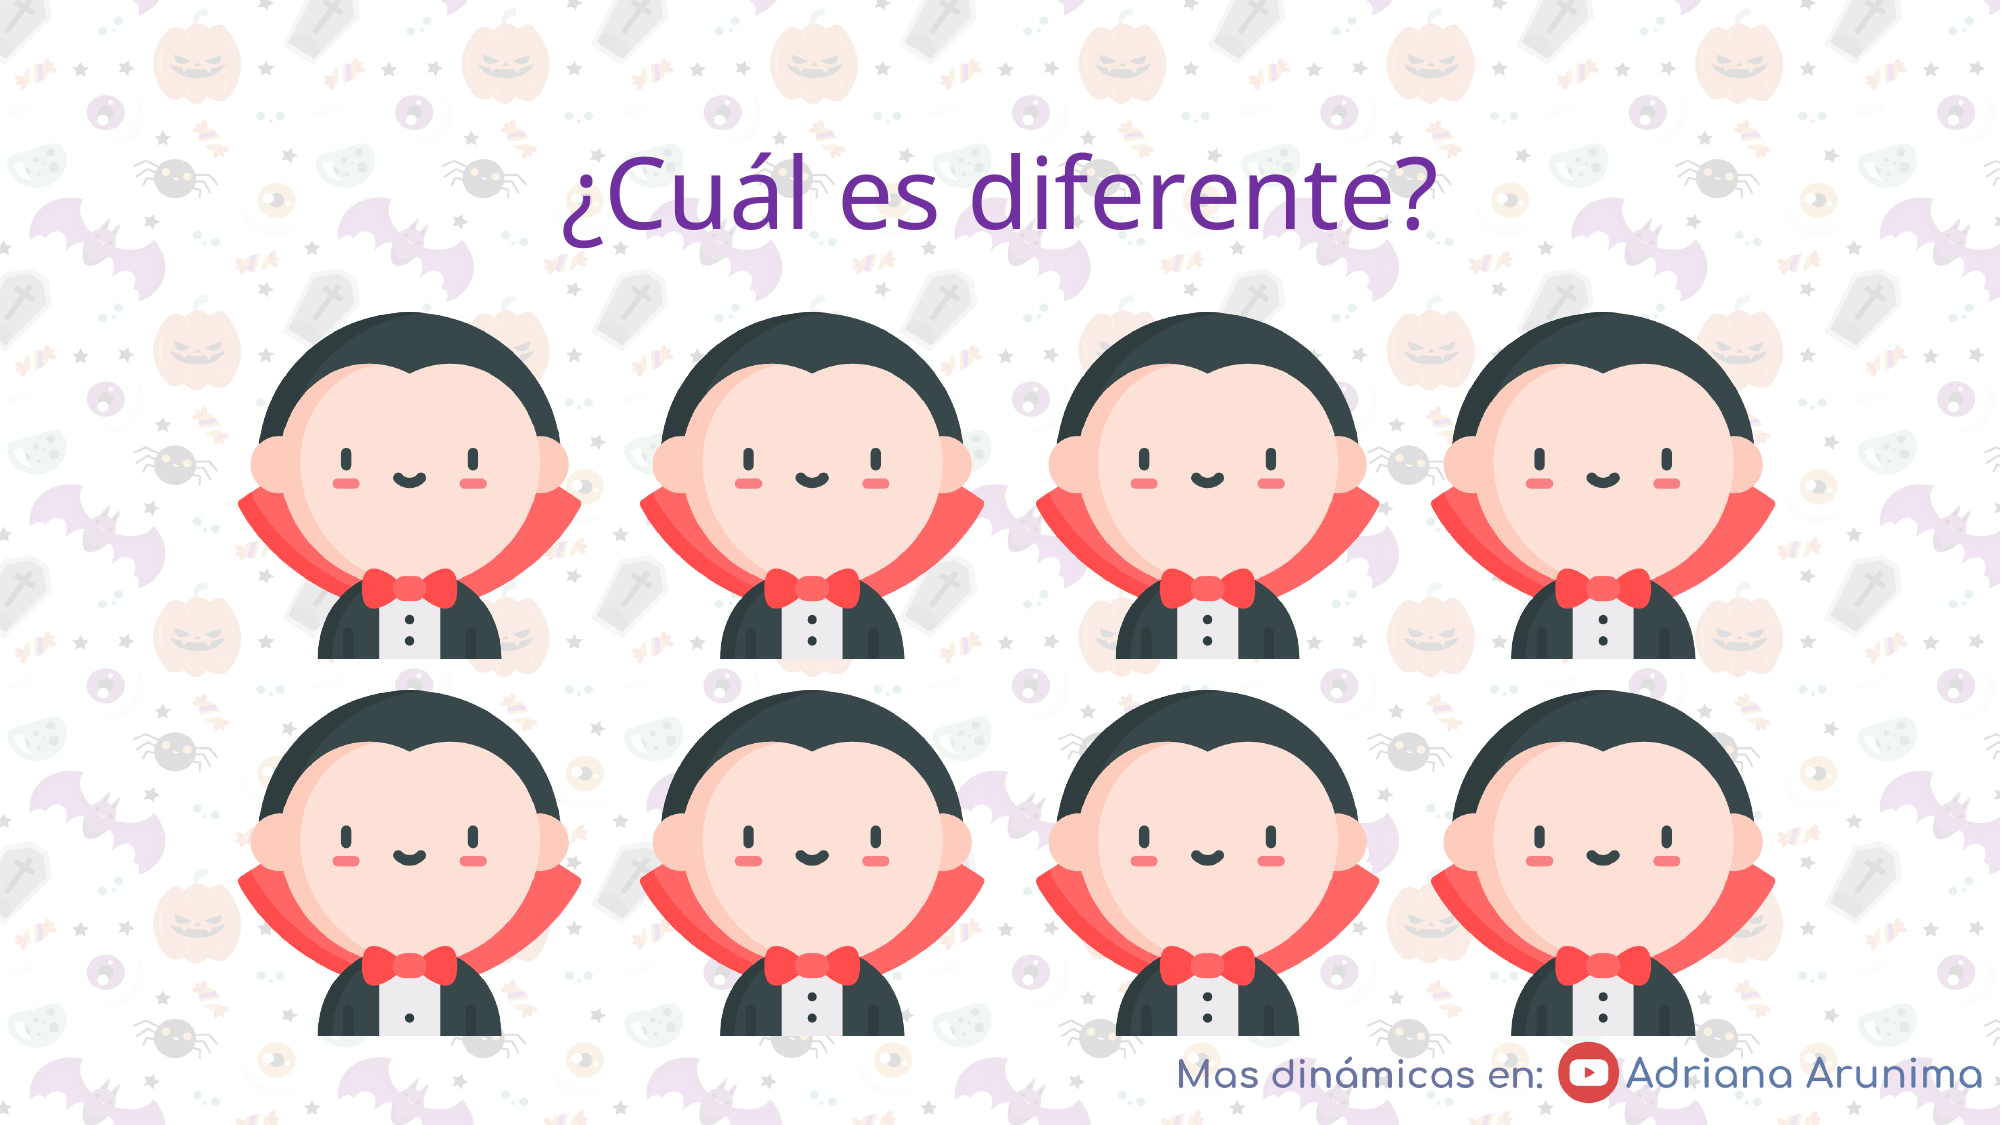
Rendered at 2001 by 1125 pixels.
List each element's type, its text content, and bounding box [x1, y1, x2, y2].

picture [638, 312, 985, 659]
picture [236, 312, 582, 659]
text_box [236, 690, 582, 1036]
picture [1034, 312, 1380, 659]
picture [1429, 312, 1776, 659]
picture [638, 690, 985, 1036]
picture [1429, 690, 1776, 1036]
text_box ¿Cuál es diferente? [144, 122, 1857, 257]
picture [1034, 690, 1380, 1036]
